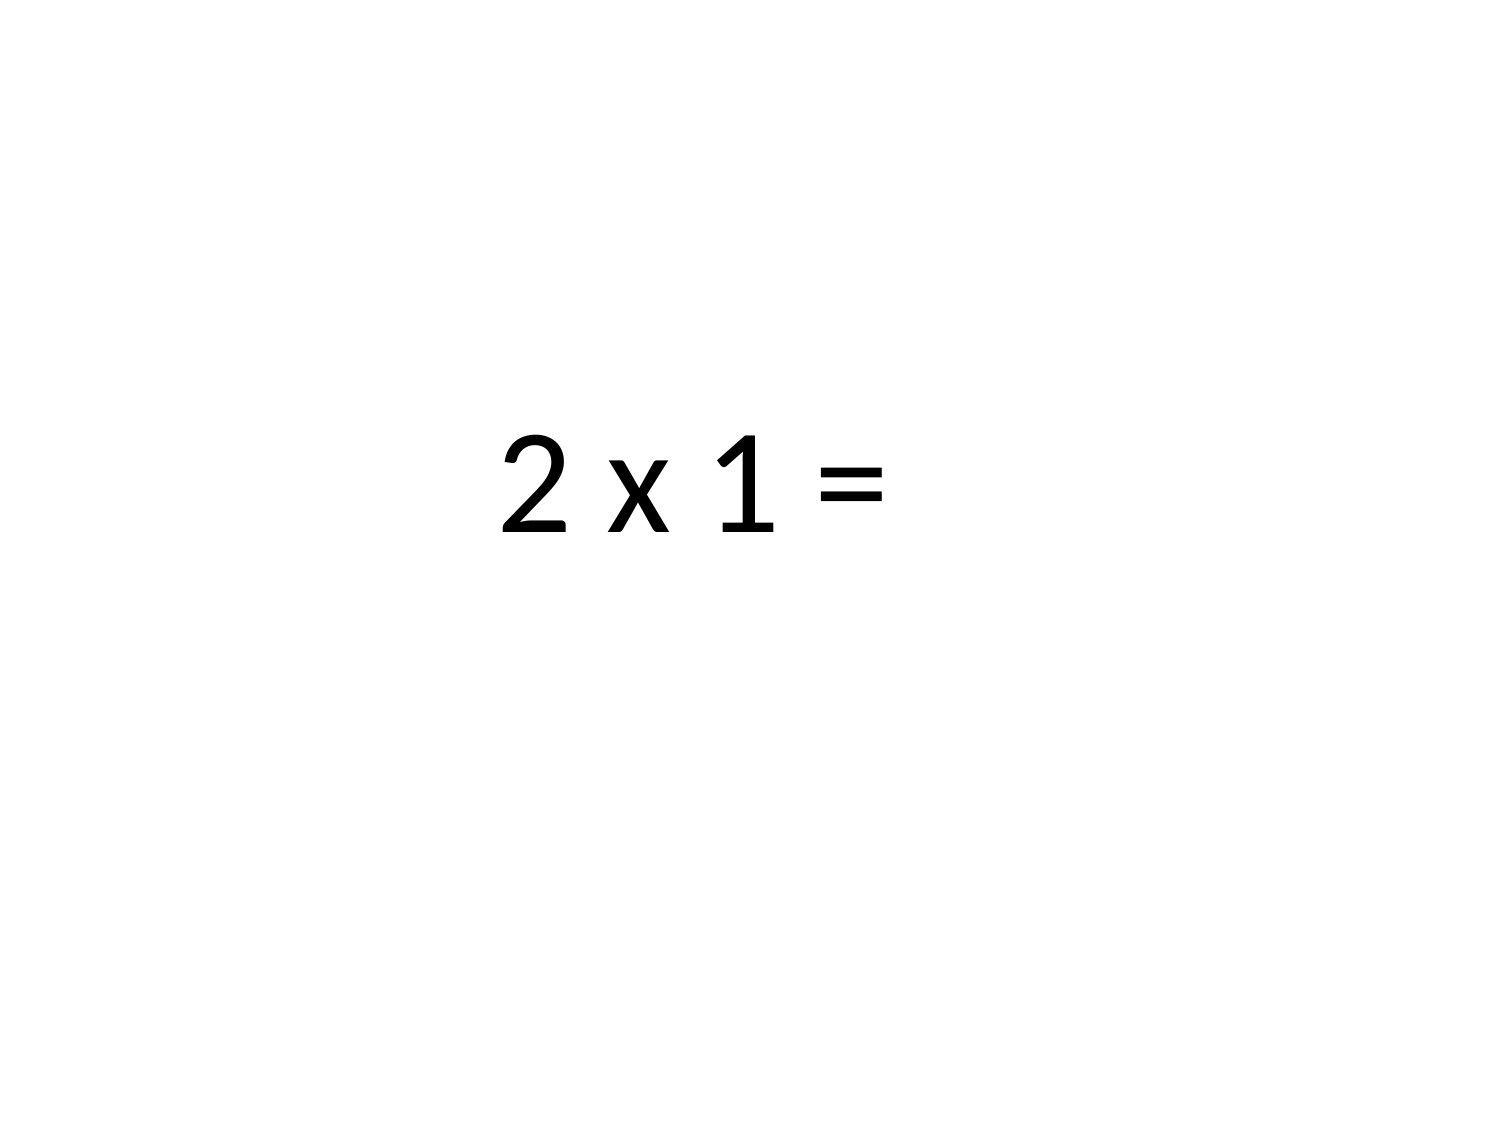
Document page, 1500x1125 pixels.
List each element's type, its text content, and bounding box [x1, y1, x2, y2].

text_box 2 x 1 = [481, 374, 1138, 570]
